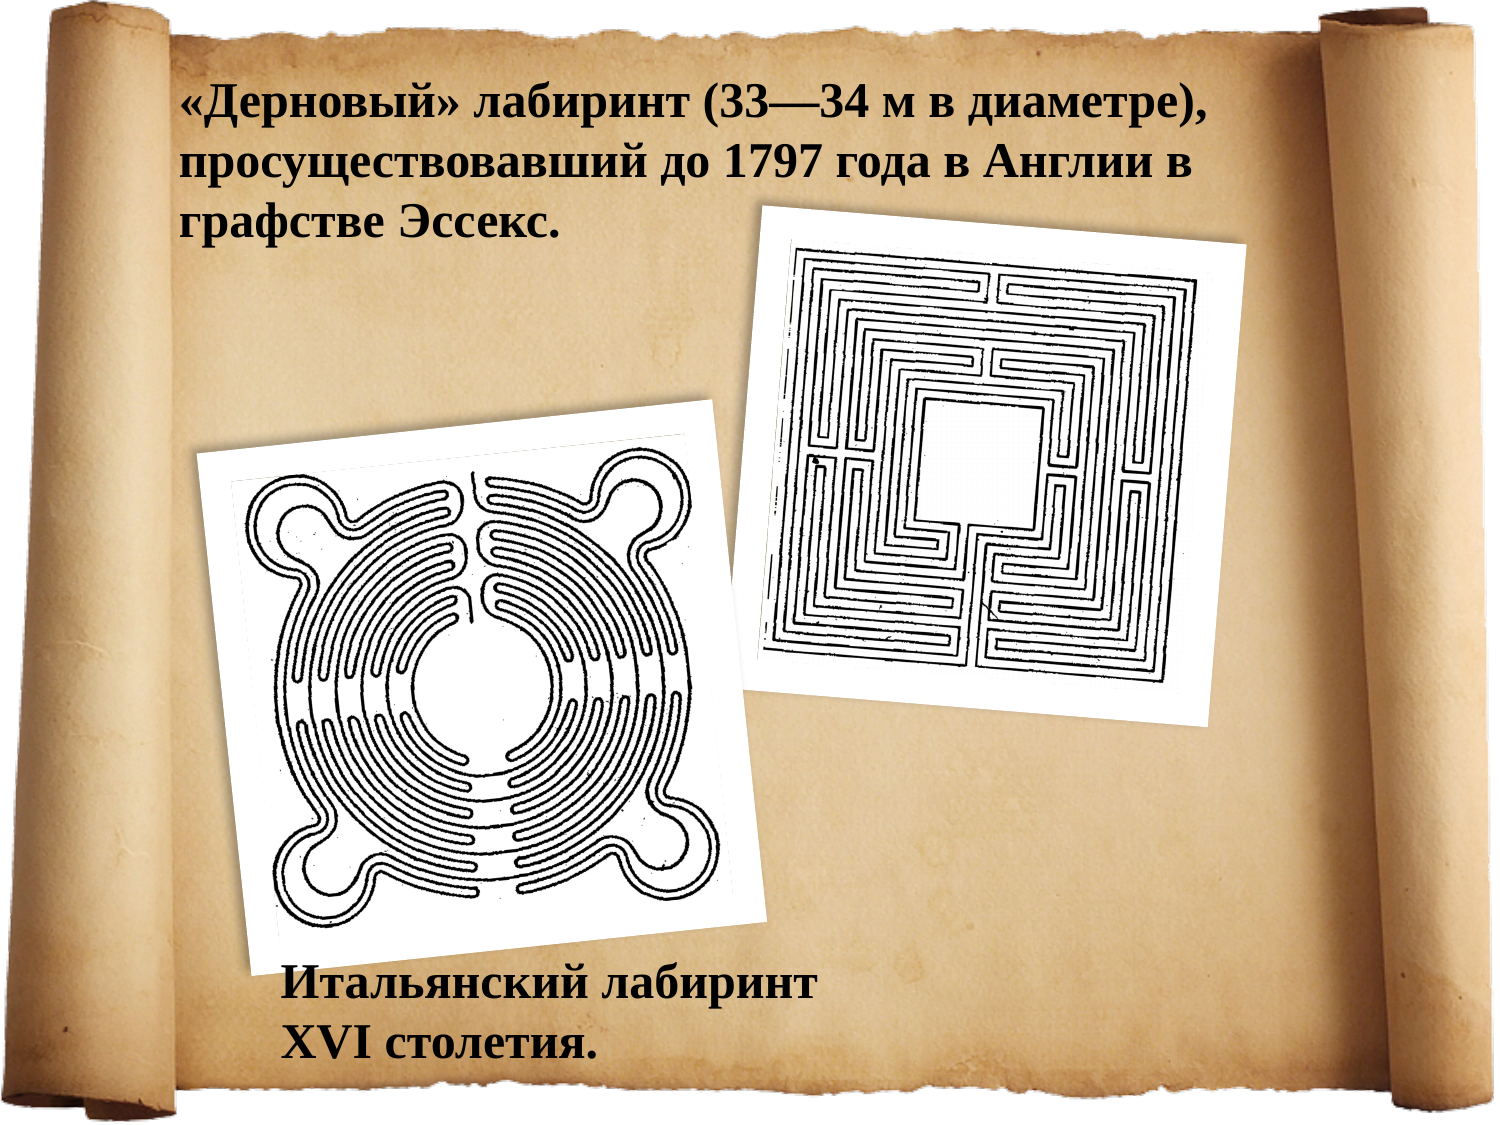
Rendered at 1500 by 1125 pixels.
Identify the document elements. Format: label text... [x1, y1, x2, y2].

text_box Итальянский лабиринт XVI столетия. [265, 941, 887, 1077]
text_box «Дерновый» лабиринт (33—34 м в диаметре), просуществовавший до 1797 года в Англии в графстве Эссекс. [164, 59, 1313, 290]
picture [0, 0, 1500, 1125]
